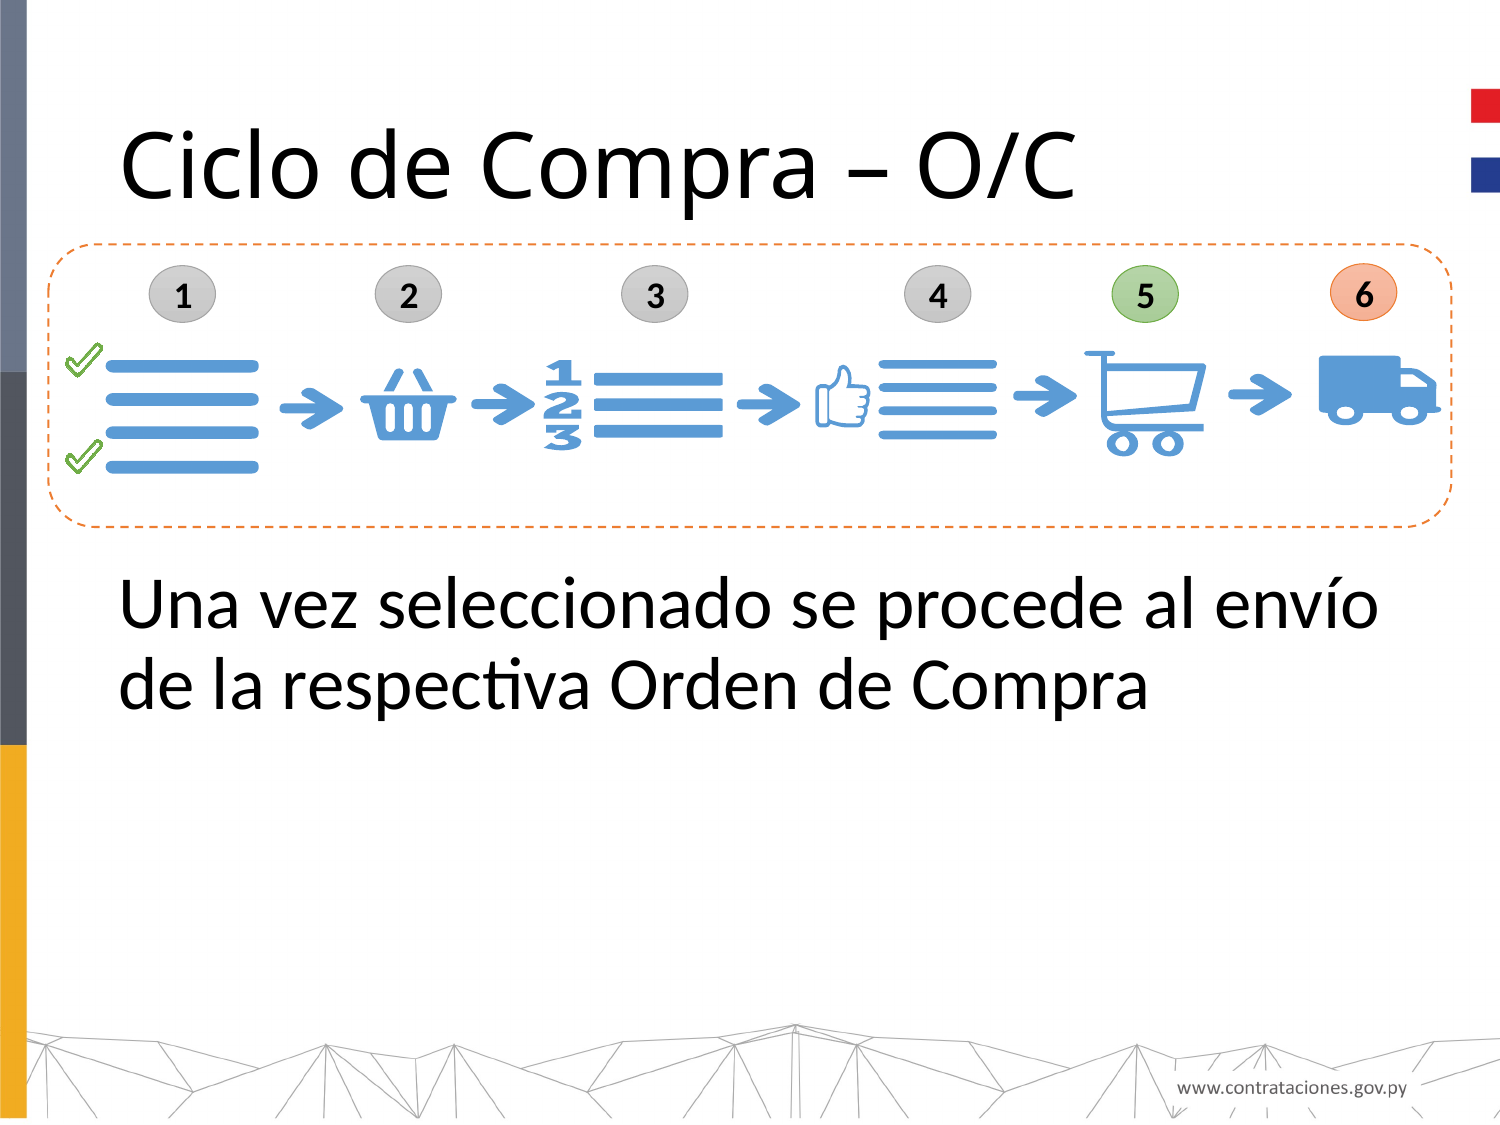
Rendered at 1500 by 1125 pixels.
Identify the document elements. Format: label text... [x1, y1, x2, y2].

list Una vez seleccionado se procede al envío de la respectiva Orden de Compra [103, 556, 1397, 1014]
title Ciclo de Compra – O/C [103, 59, 1397, 244]
picture [0, 0, 1500, 1125]
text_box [48, 244, 1452, 527]
